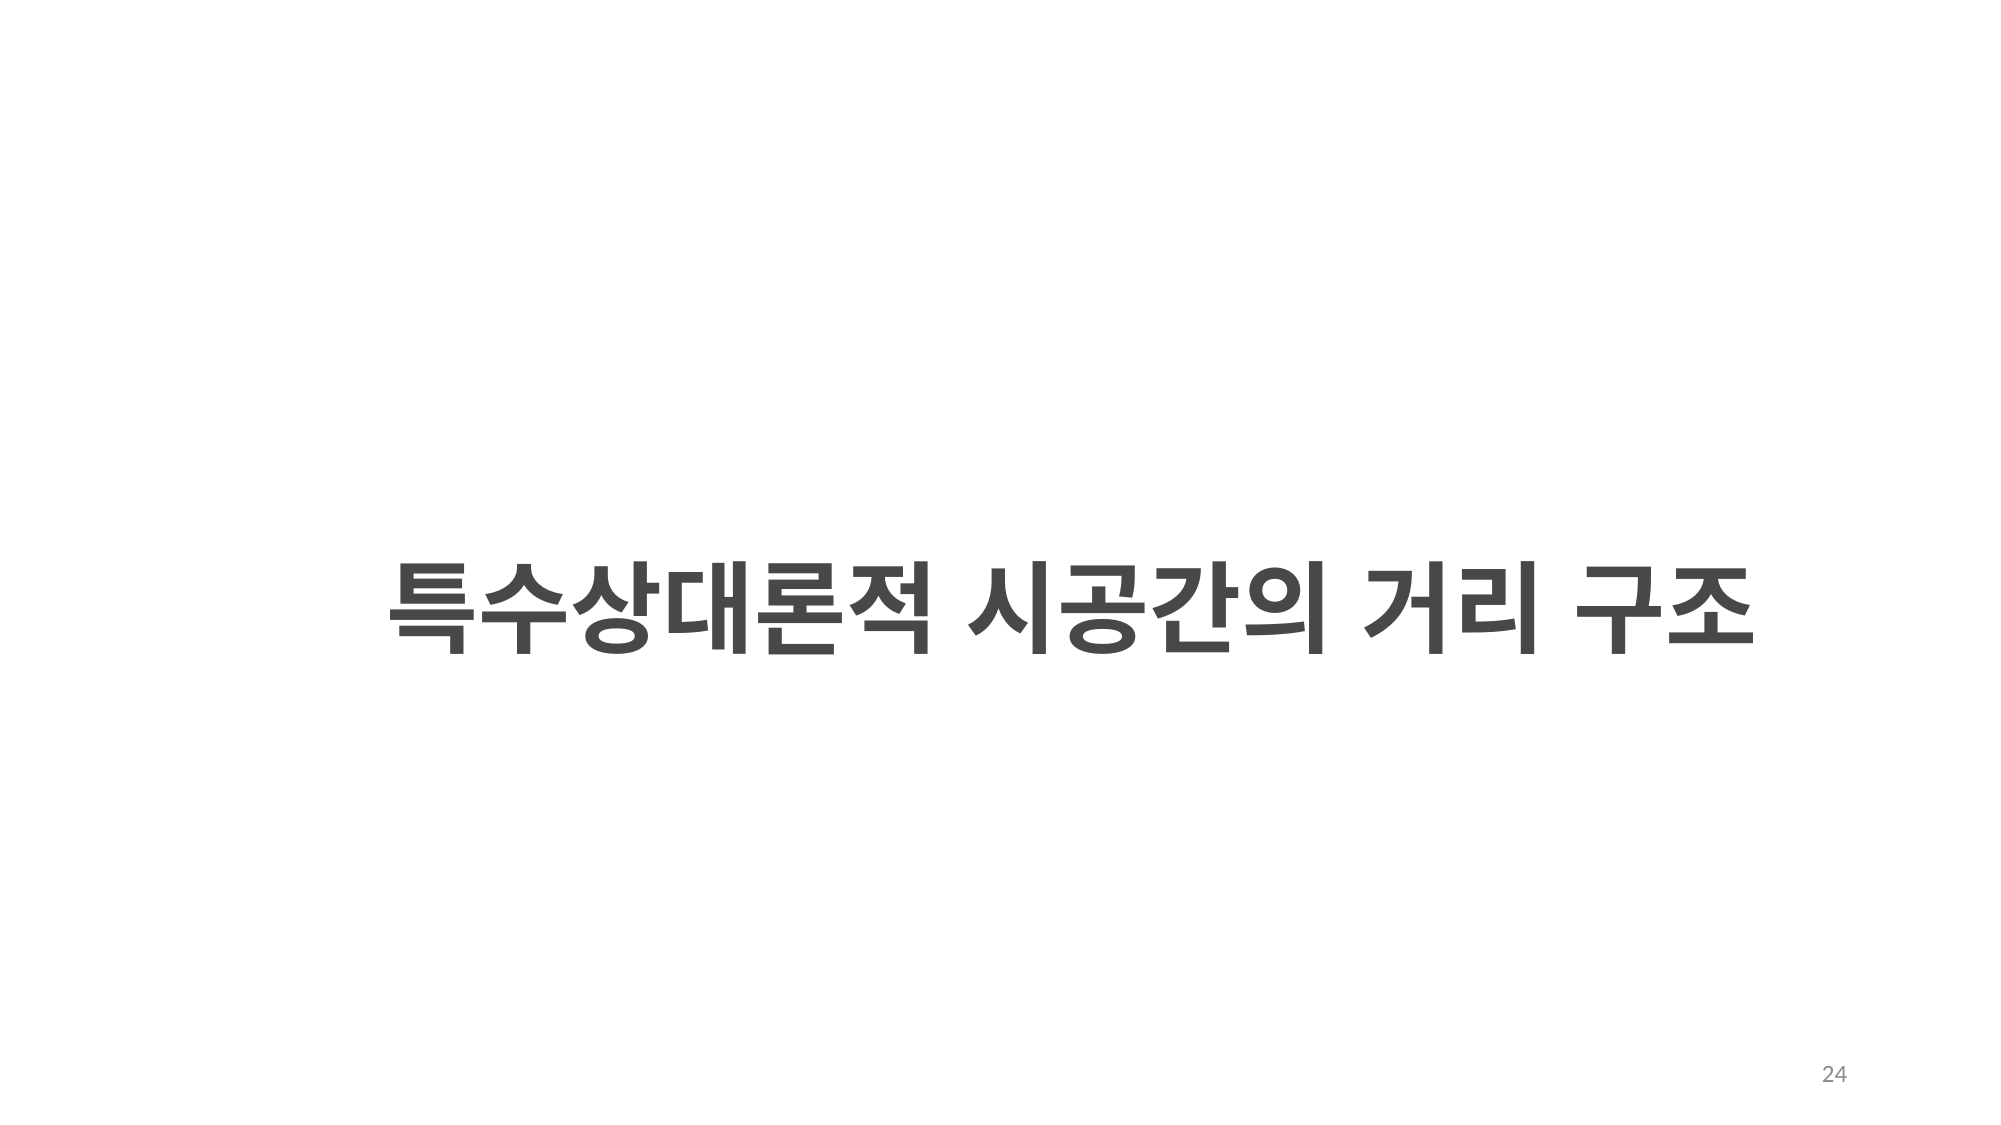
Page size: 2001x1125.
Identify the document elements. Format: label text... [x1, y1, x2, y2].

text_box 특수상대론적 시공간의 거리 구조 [249, 484, 1896, 749]
slide_number 24 [1412, 1042, 1863, 1103]
